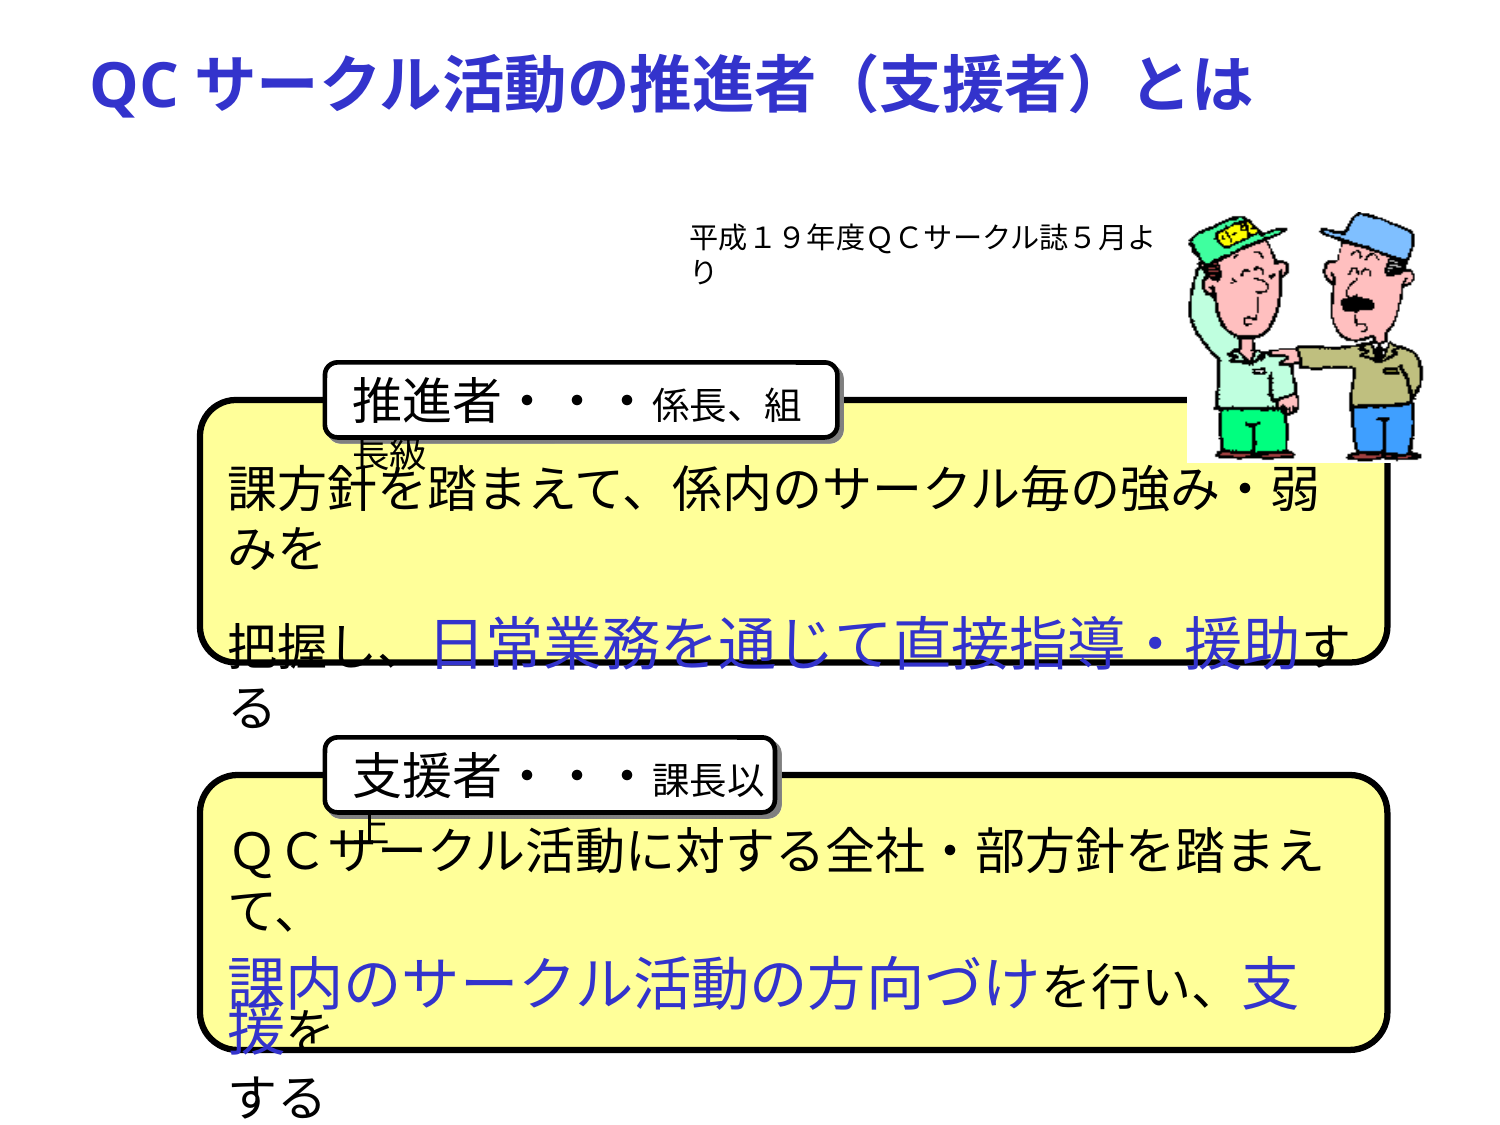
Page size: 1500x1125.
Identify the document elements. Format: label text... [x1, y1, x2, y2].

text_box [324, 744, 337, 812]
text_box [324, 362, 337, 438]
text_box [1375, 471, 1388, 654]
text_box 課方針を踏まえて、係内のサークル毎の強み・弱みを 把握し、日常業務を通じて直接指導・援助する [212, 450, 1375, 744]
text_box [850, 399, 1182, 450]
text_box 推進者・・・係長、組長級 [337, 362, 850, 450]
text_box ＱＣサークル活動に対する全社・部方針を踏まえて、 課内のサークル活動の方向づけを行い、支援を する [212, 812, 1363, 1125]
text_box [199, 399, 337, 654]
picture [1187, 212, 1426, 463]
text_box 支援者・・・課長以上 [337, 744, 788, 858]
text_box [788, 774, 1388, 1048]
text_box QCサークル活動の推進者（支援者）とは [74, 37, 1275, 128]
text_box [199, 774, 330, 1040]
text_box 平成１９年度ＱＣサークル誌５月より [674, 212, 1185, 298]
